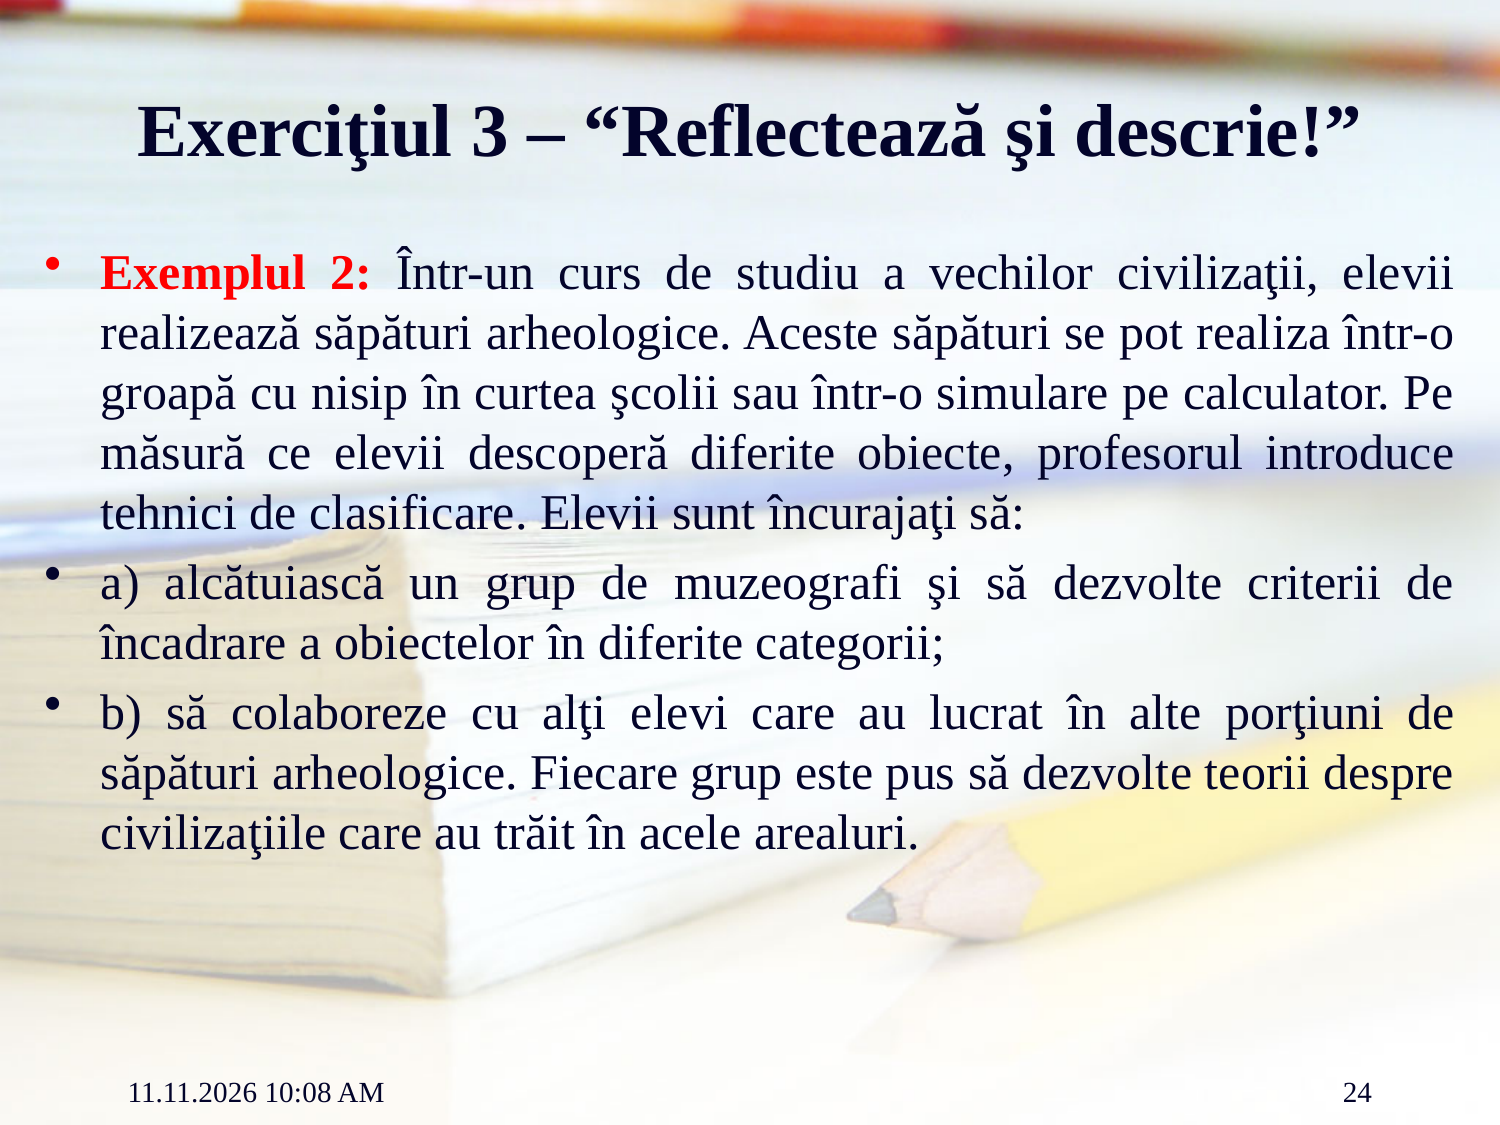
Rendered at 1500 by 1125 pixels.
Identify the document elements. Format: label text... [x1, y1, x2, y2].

slide_number 24 [1074, 1065, 1388, 1114]
title Exerciţiul 3 – “Reflectează şi descrie!” [29, 32, 1471, 221]
list Exemplul 2: Într-un curs de studiu a vechilor civilizaţii, elevii realizează săpături arheologice. Aceste săpături se pot realiza într-o groapă cu nisip în curtea şcolii sau într-o simulare pe calculator. Pe măsură ce elevii descoperă diferite obiecte, profesorul introduce tehnici de clasificare. Elevii sunt încurajaţi să: a) alcătuiască un grup de muzeografi şi să dezvolte criterii de încadrare a obiectelor în diferite categorii; b) să colaboreze cu alţi elevi care au lucrat în alte porţiuni de săpături arheologice. Fiecare grup este pus să dezvolte teorii despre civilizaţiile care au trăit în acele arealuri. [29, 231, 1471, 1044]
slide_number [112, 1065, 426, 1114]
picture [0, 0, 1500, 1125]
